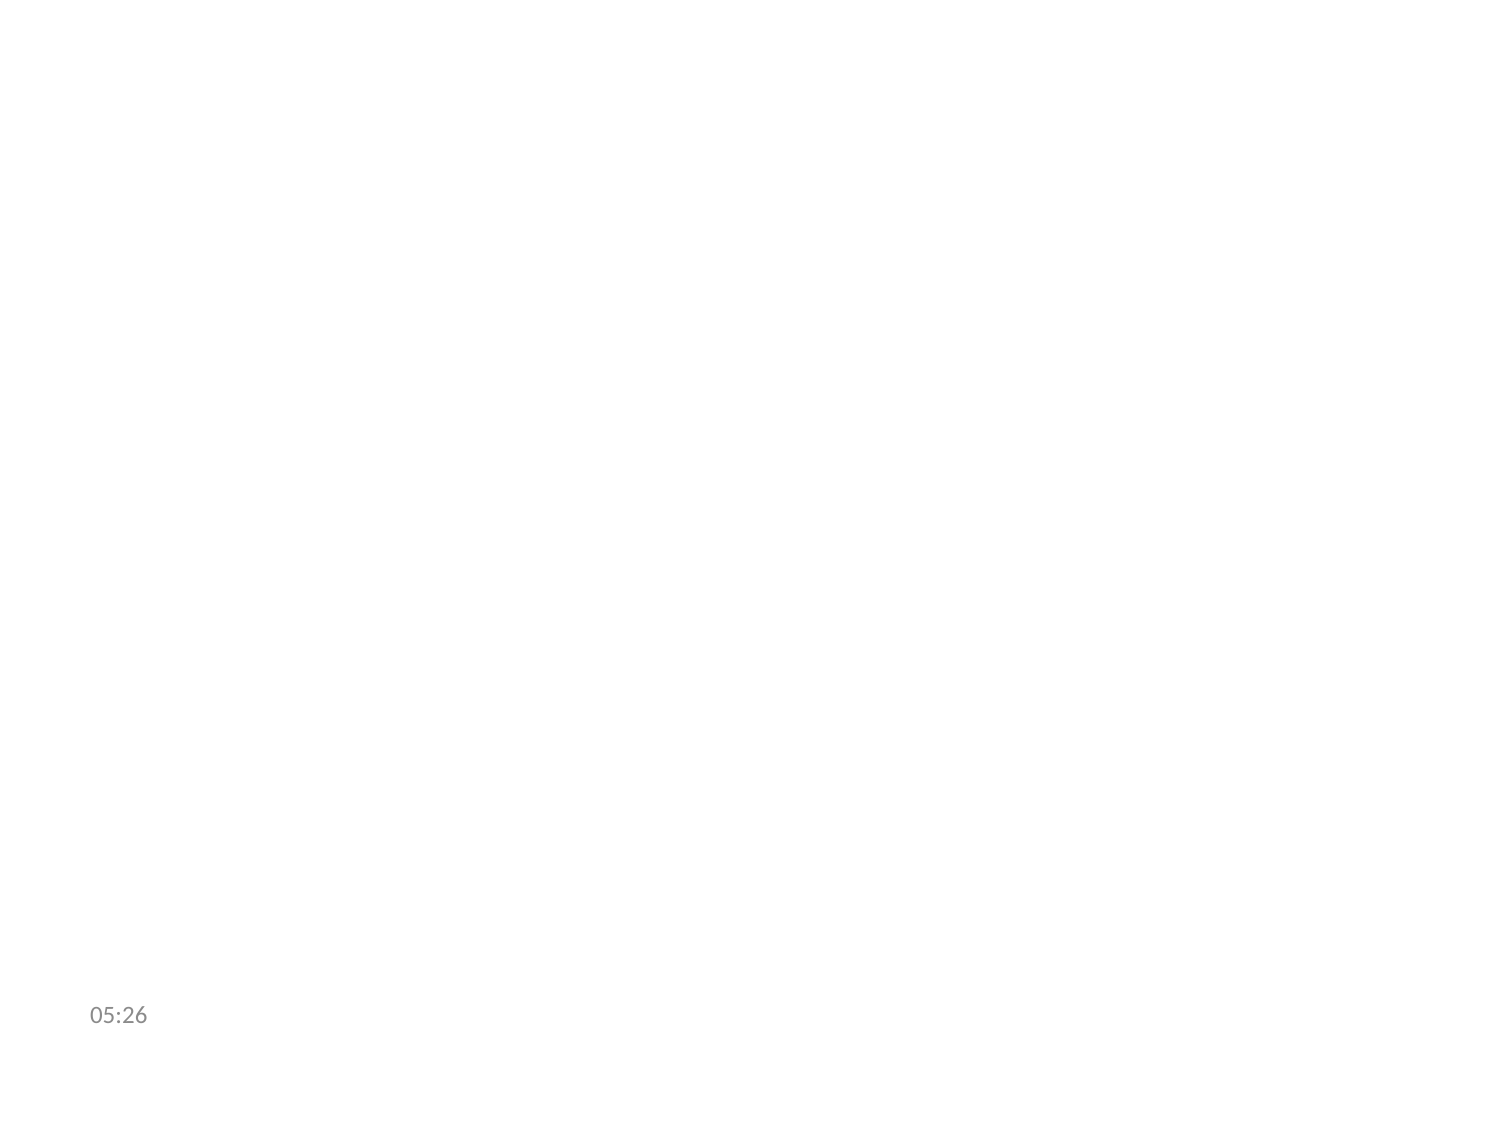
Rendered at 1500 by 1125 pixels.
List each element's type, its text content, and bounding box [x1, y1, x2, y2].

text_box 15:35 [75, 983, 425, 1044]
